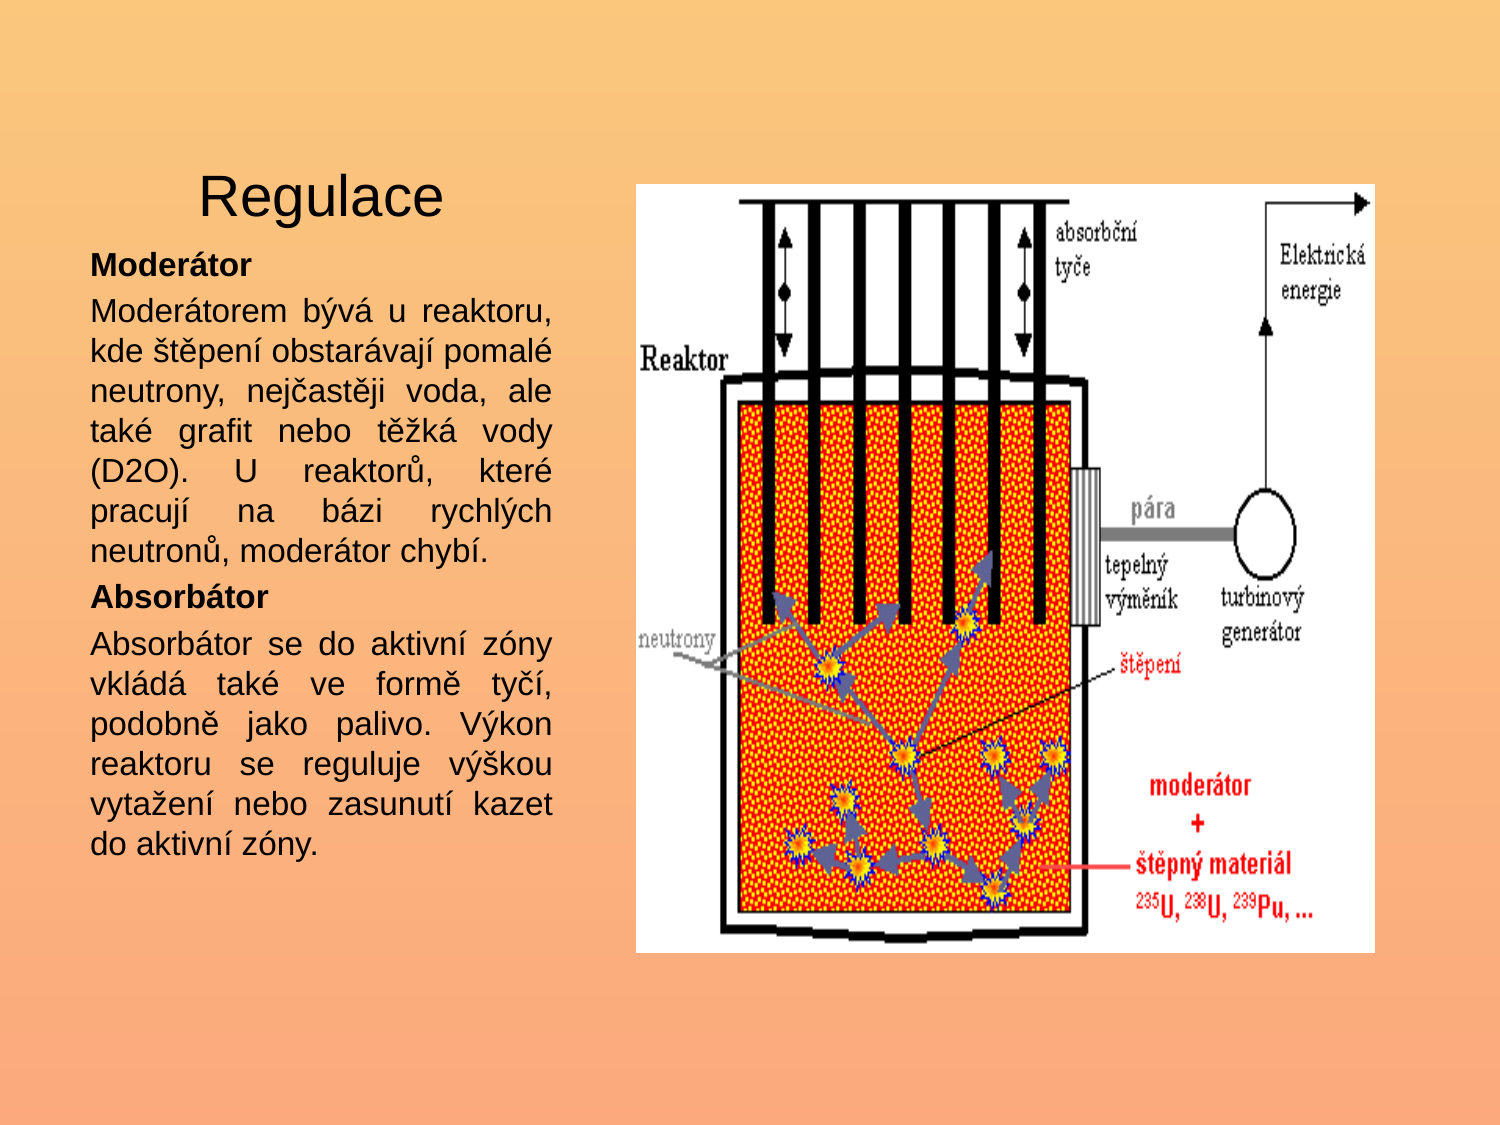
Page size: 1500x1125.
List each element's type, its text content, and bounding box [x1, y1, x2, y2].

list Moderátor Moderátorem bývá u reaktoru, kde štěpení obstarávají pomalé neutrony, nejčastěji voda, ale také grafit nebo těžká vody (D2O). U reaktorů, které pracují na bázi rychlých neutronů, moderátor chybí. Absorbátor Absorbátor se do aktivní zóny vkládá také ve formě tyčí, podobně jako palivo. Výkon reaktoru se reguluje výškou vytažení nebo zasunutí kazet do aktivní zóny. [75, 235, 569, 1005]
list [636, 184, 1375, 953]
title Regulace [75, 44, 569, 235]
